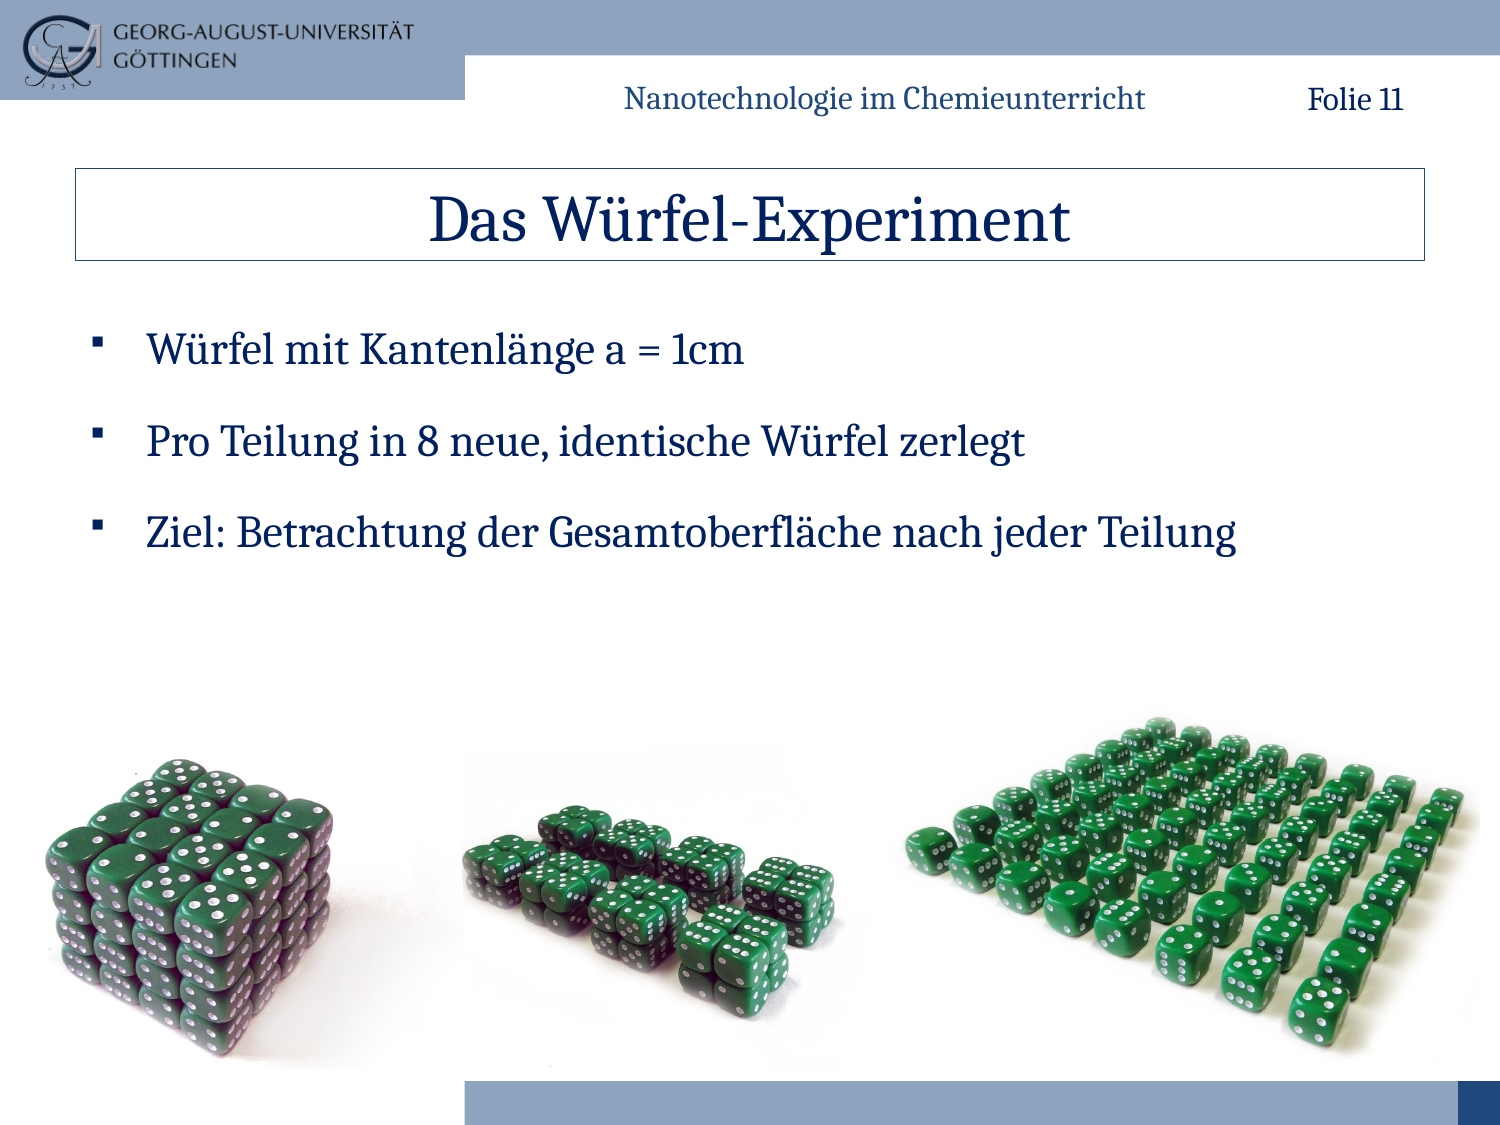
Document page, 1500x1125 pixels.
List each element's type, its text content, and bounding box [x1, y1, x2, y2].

title Das Würfel-Experiment [75, 168, 1425, 261]
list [22, 701, 1481, 1070]
text_box Würfel mit Kantenlänge a = 1cm Pro Teilung in 8 neue, identische Würfel zerlegt Ziel: Betrachtung der Gesamtoberfläche nach jeder Teilung [74, 283, 1425, 699]
picture [22, 14, 414, 90]
slide_number Folie 11 [1248, 53, 1419, 140]
